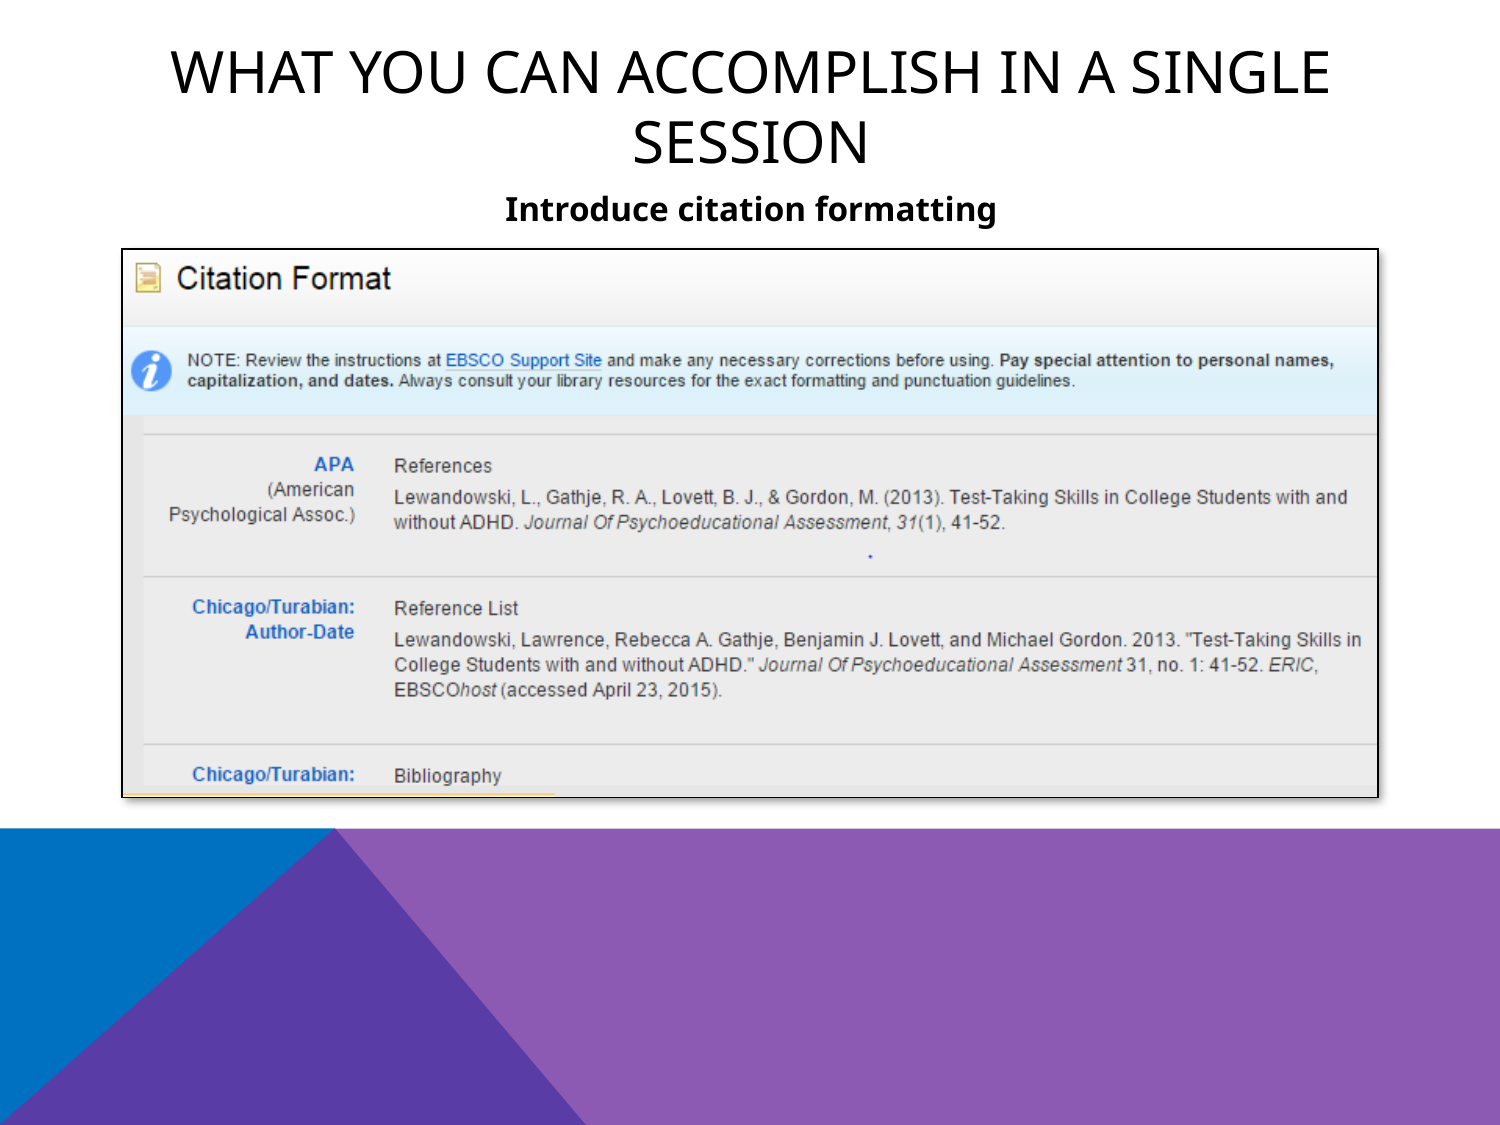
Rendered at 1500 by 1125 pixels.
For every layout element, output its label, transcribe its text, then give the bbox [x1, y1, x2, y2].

picture [122, 249, 1378, 797]
list Introduce citation formatting [135, 180, 1369, 246]
title What you can accomplish in a single session [135, 60, 1369, 150]
